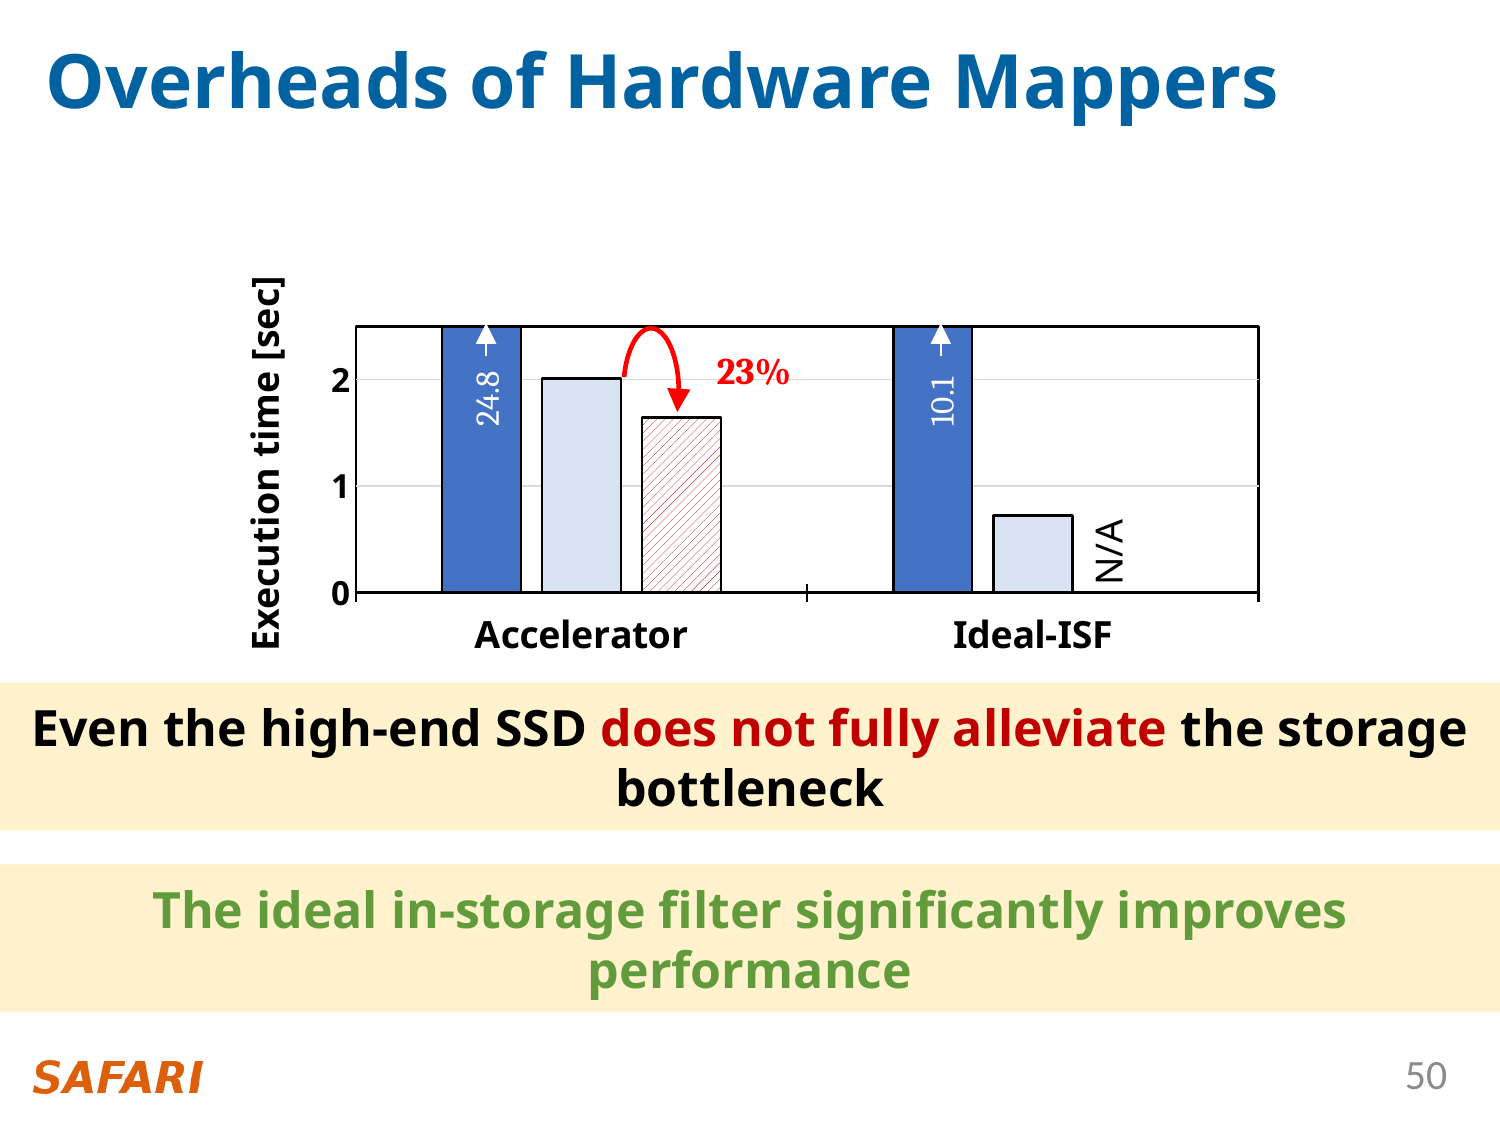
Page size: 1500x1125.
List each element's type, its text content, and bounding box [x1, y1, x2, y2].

chart [285, 238, 1346, 689]
text_box Execution time [sec] [234, 260, 285, 668]
text_box Even the high-end SSD does not fully alleviate the storage bottleneck [0, 682, 1500, 831]
text_box The ideal in-storage filter significantly improves performance [0, 863, 1500, 1013]
title Overheads of Hardware Mappers [31, 15, 1475, 143]
picture [31, 1051, 209, 1104]
